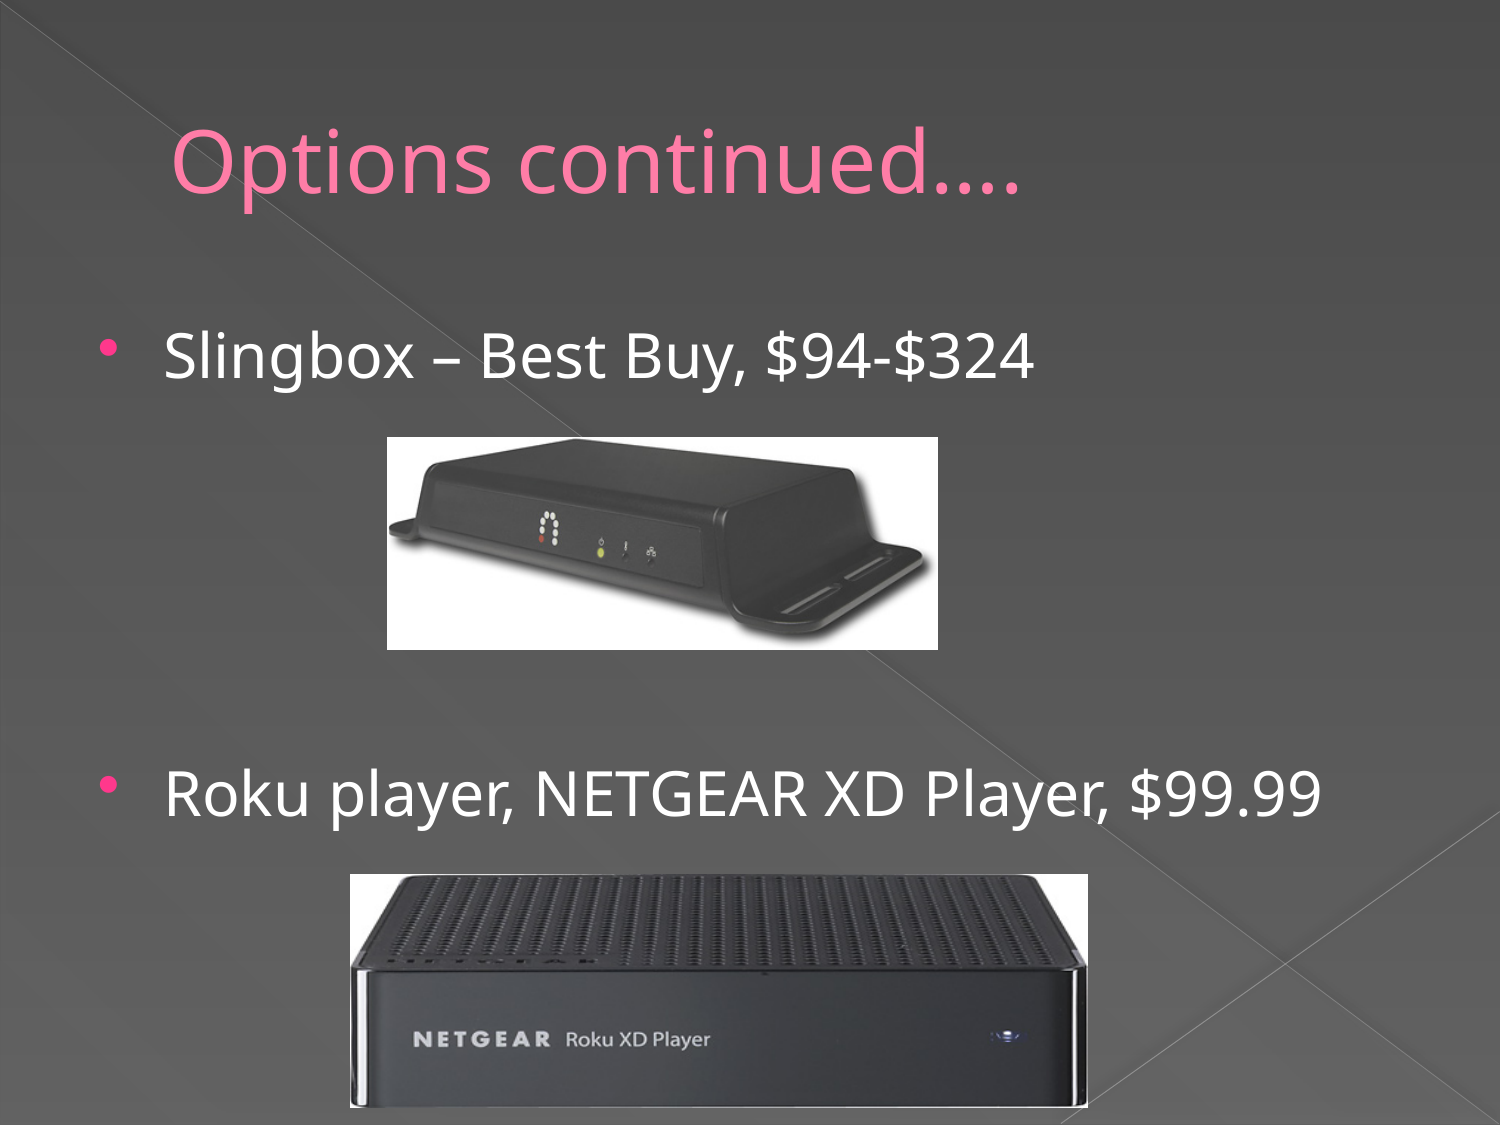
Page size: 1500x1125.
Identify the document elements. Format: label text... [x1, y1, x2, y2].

picture [387, 437, 938, 651]
picture [349, 874, 1088, 1108]
list Slingbox – Best Buy, $94-$324 Roku player, NETGEAR XD Player, $99.99 [75, 308, 1425, 1059]
title Options continued…. [75, 43, 1425, 274]
